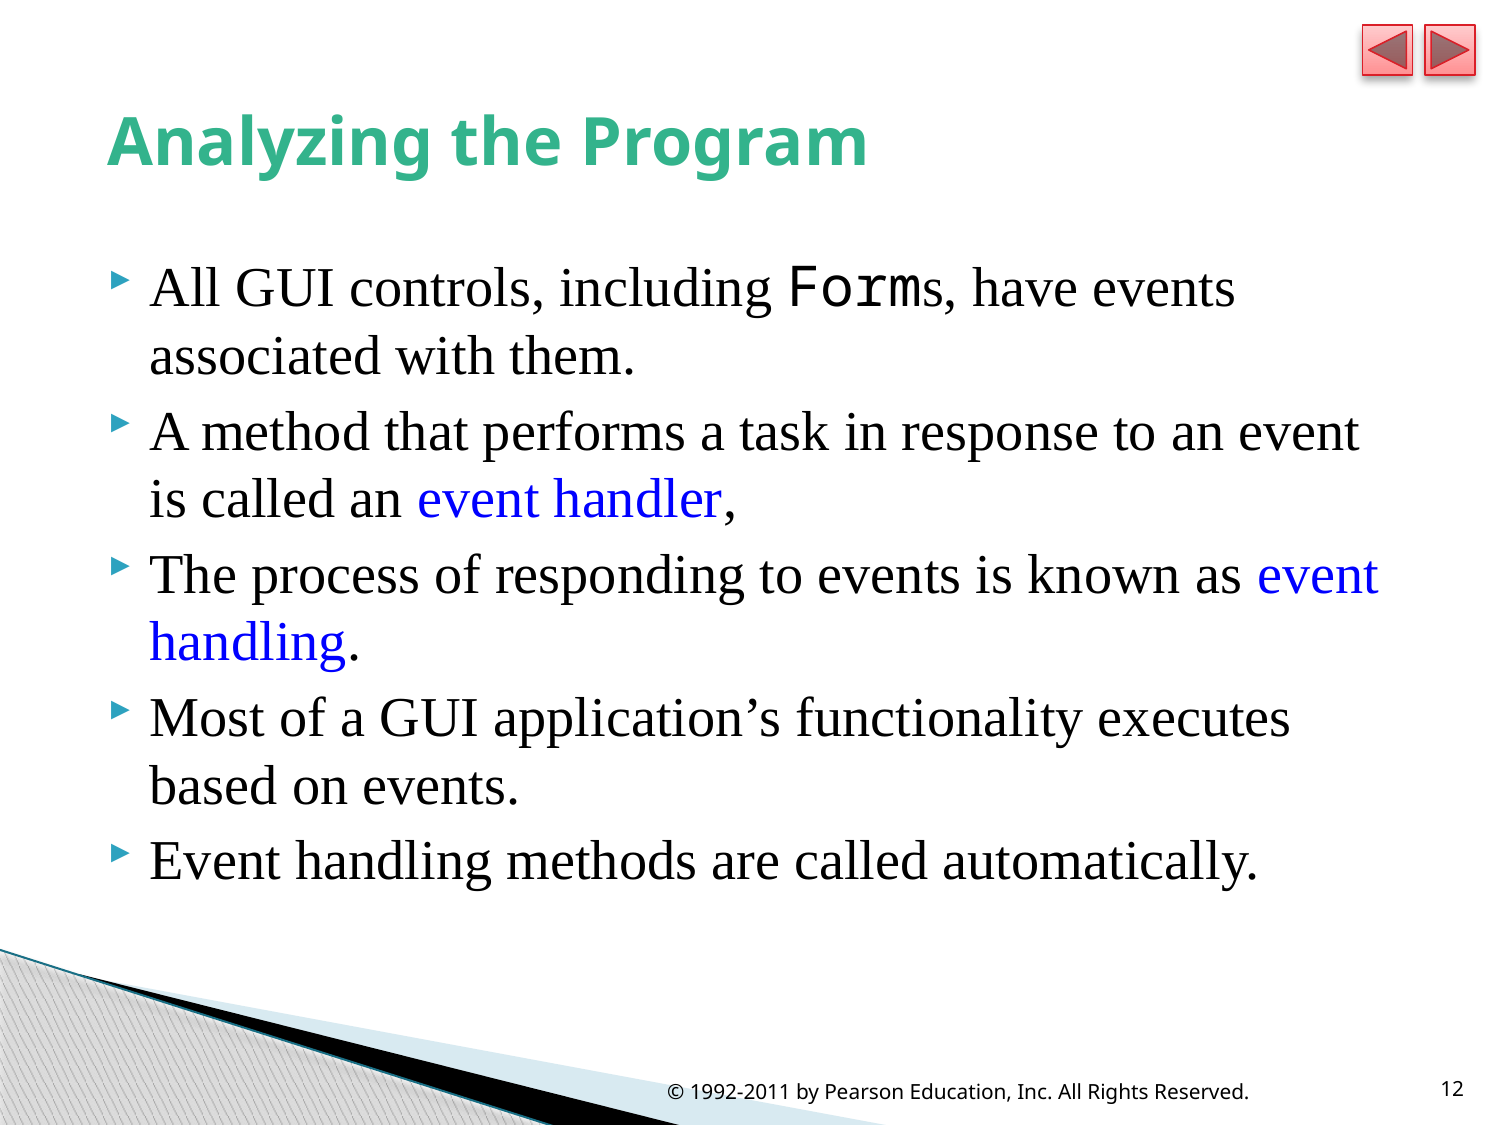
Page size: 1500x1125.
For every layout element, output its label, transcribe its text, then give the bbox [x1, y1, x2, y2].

slide_number 12 [1418, 1051, 1479, 1112]
footer © 1992-2011 by Pearson Education, Inc. All Rights Reserved. [612, 1051, 1305, 1112]
title Analyzing the Program [75, 45, 1425, 233]
list All GUI controls, including Forms, have events associated with them. A method that performs a task in response to an event is called an event handler, The process of responding to events is known as event handling. Most of a GUI application’s functionality executes based on events. Event handling methods are called automatically. [74, 242, 1426, 986]
